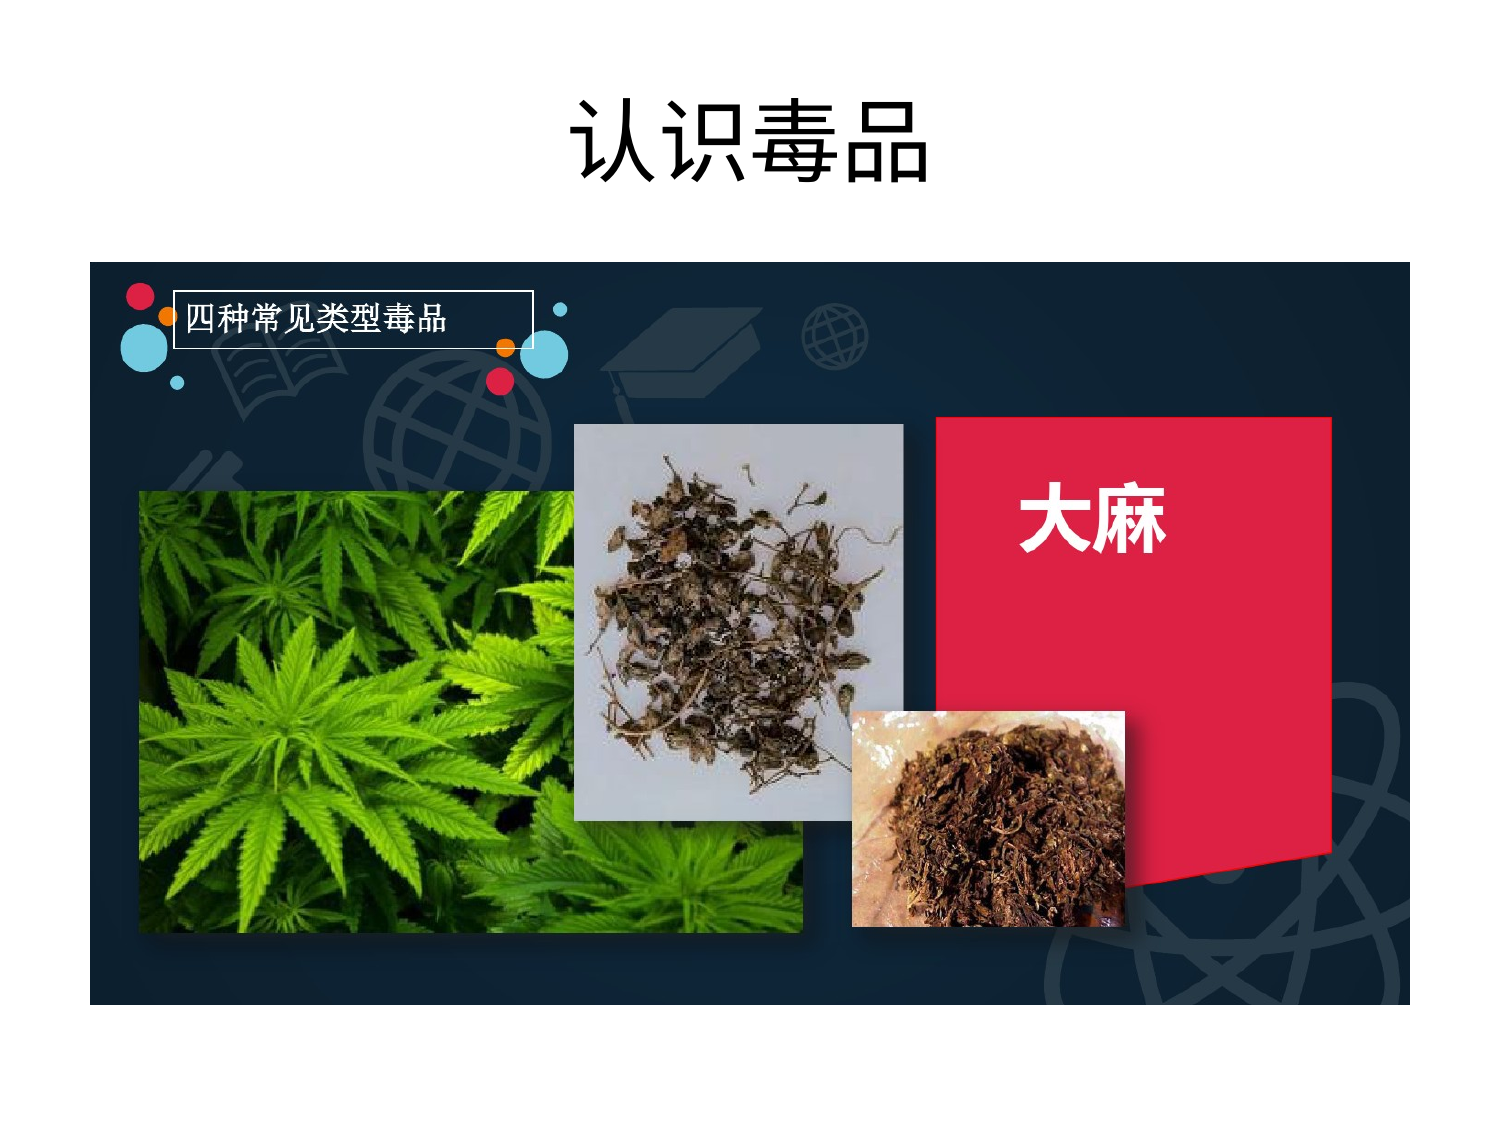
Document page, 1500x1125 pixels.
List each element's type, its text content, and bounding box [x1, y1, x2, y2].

title 认识毒品 [74, 44, 1426, 233]
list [89, 262, 1411, 1006]
